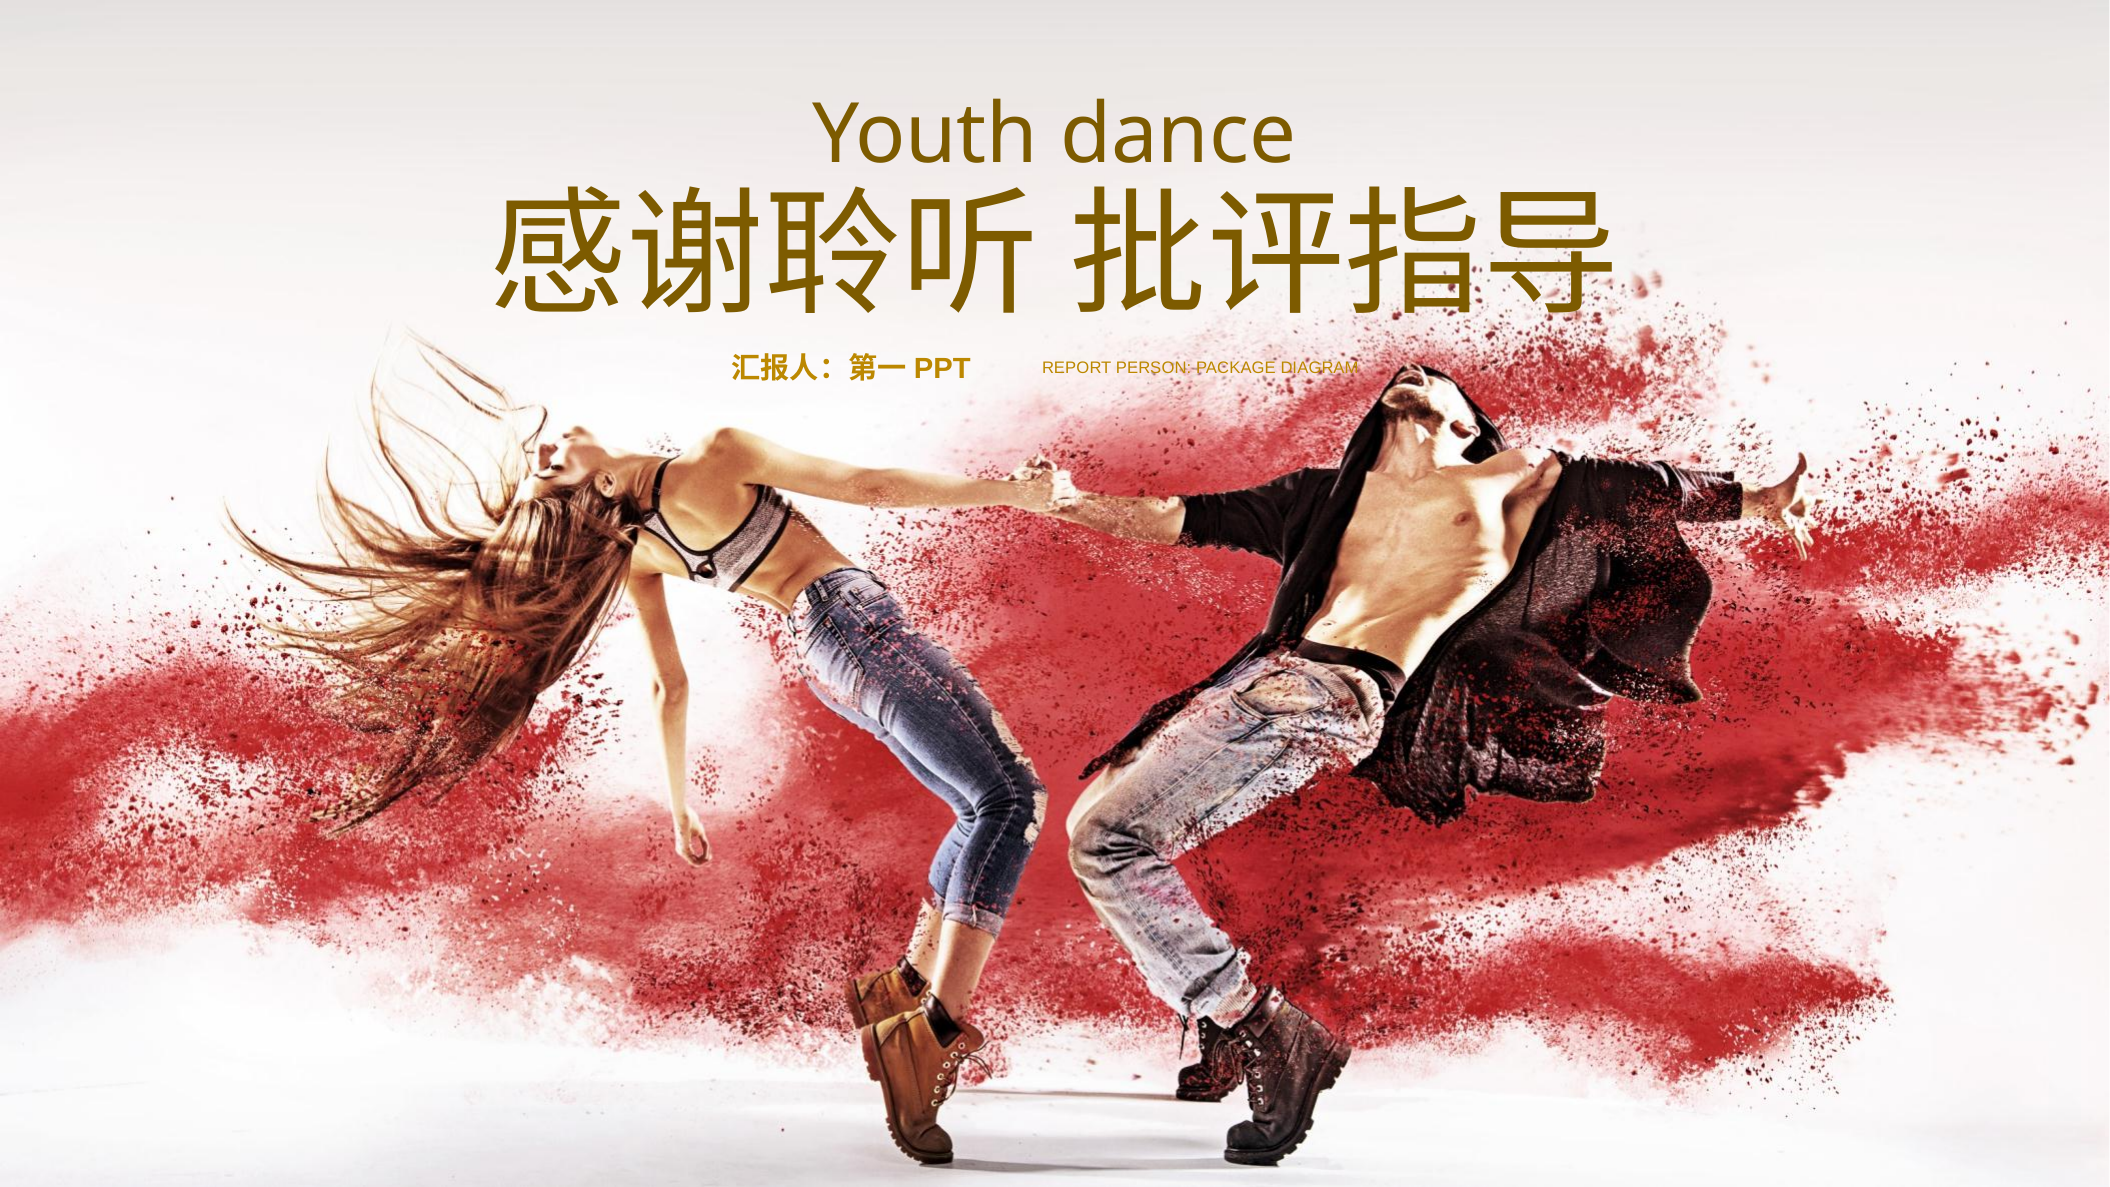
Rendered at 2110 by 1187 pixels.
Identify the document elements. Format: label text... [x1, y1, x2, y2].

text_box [712, 341, 1387, 393]
text_box 感谢聆听 批评指导 [477, 159, 1632, 336]
text_box [0, 0, 2110, 1187]
text_box Youth dance [789, 73, 1320, 185]
